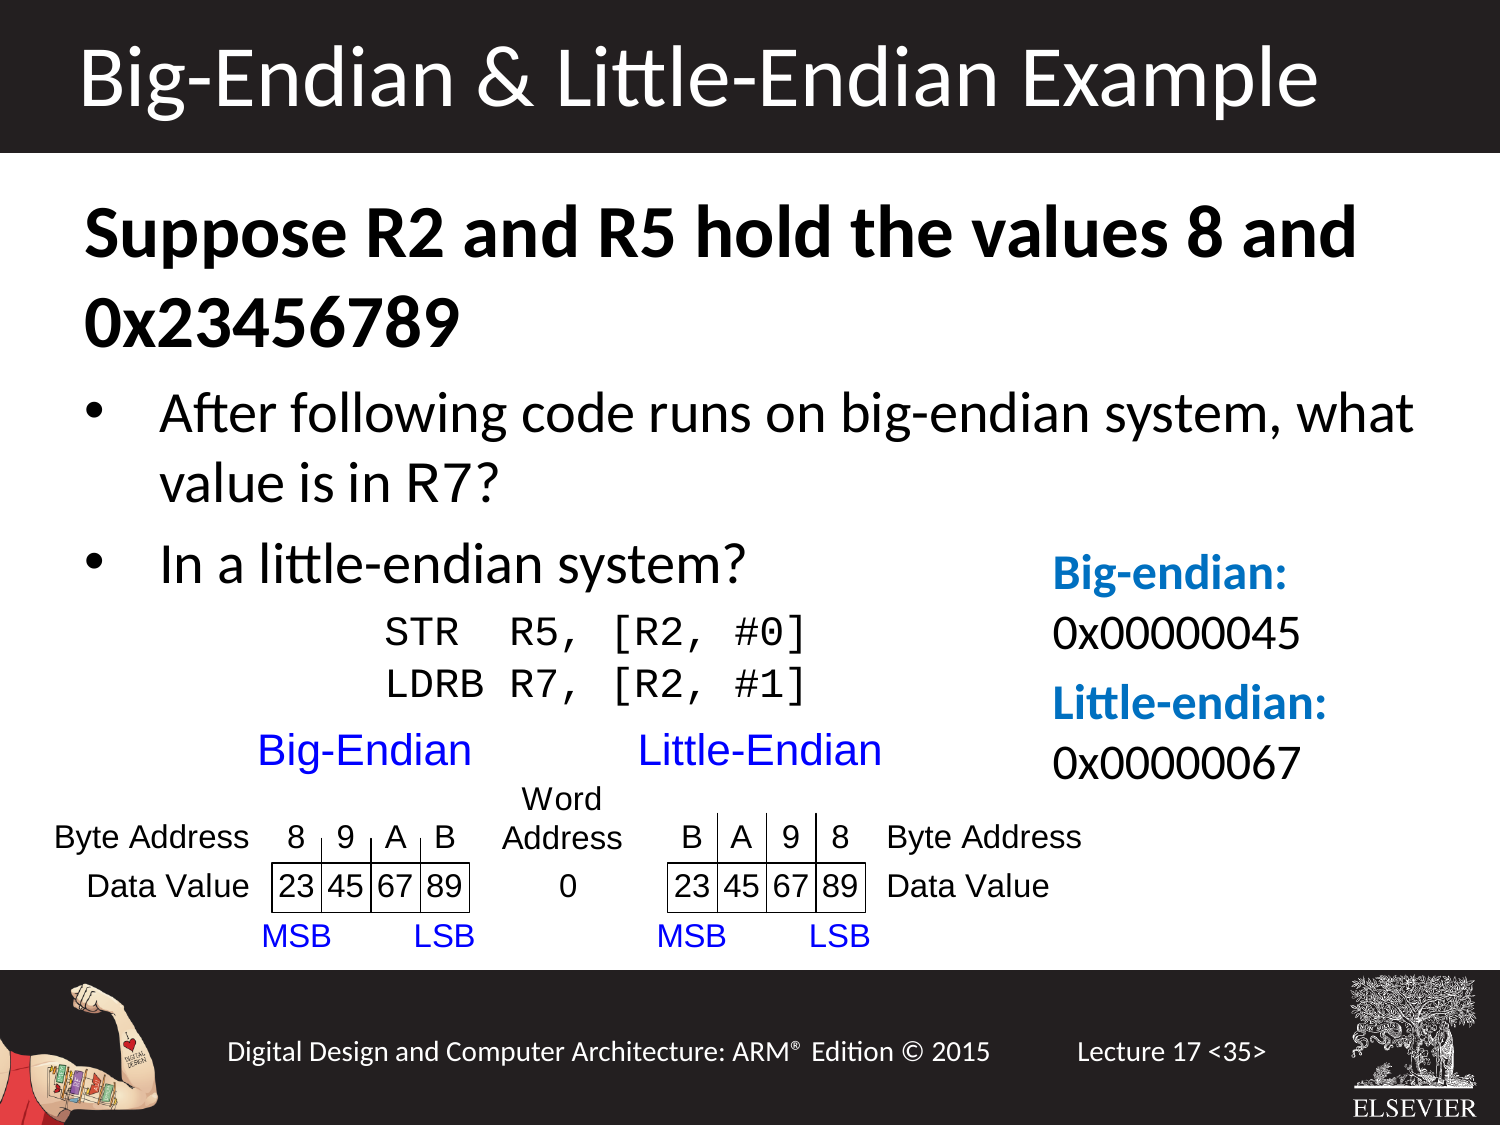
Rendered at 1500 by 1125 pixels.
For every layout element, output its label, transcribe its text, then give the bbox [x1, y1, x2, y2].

text_box [87, 988, 112, 1025]
text_box Big-endian: 0x00000045 Little-endian: 0x00000067 [812, 532, 1500, 798]
picture [1350, 974, 1477, 1117]
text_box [18, 712, 1119, 968]
text_box Suppose R2 and R5 hold the values 8 and 0x23456789 After following code runs on big-endian system, what value is in R7? In a little-endian system? STR R5, [R2, #0] LDRB R7, [R2, #1] [69, 174, 1457, 710]
text_box Big-Endian & Little-Endian Example [63, 11, 1364, 131]
text_box [112, 988, 1438, 1050]
picture [0, 979, 163, 1125]
text_box Suppose R2 and R5 hold the values 8 and 0x23456789 After following code runs on big-endian system, what value is in R7? In a little-endian system? STR R5, [R2, #0] LDRB R7, [R2, #1] [69, 798, 1457, 988]
